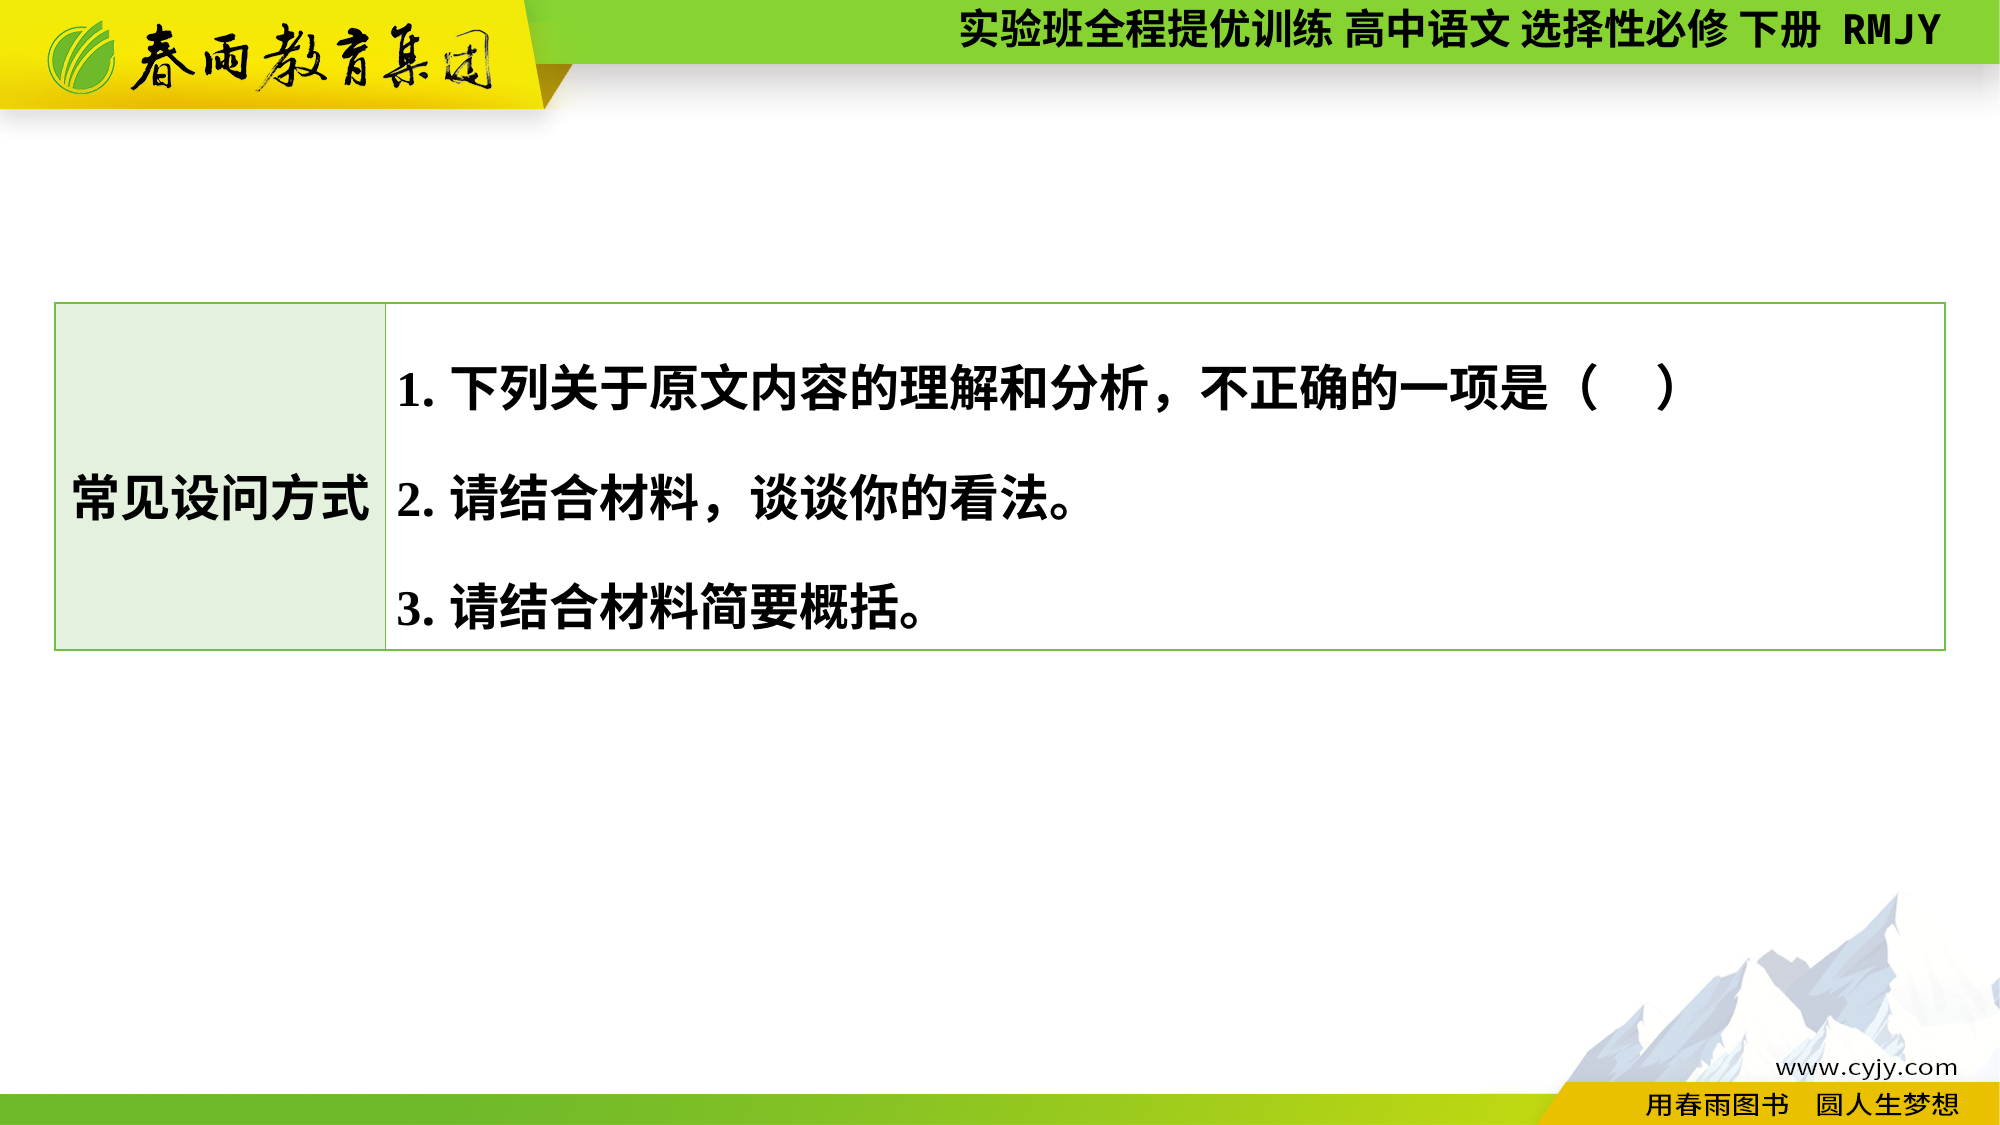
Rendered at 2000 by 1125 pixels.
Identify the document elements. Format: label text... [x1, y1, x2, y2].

table_header 常见设问方式 [56, 304, 385, 649]
table_header 1.下列关于原文内容的理解和分析，不正确的一项是（ ） 2.请结合材料，谈谈你的看法。 3.请结合材料简要概括。 [386, 304, 1944, 649]
picture [0, 0, 2000, 1125]
